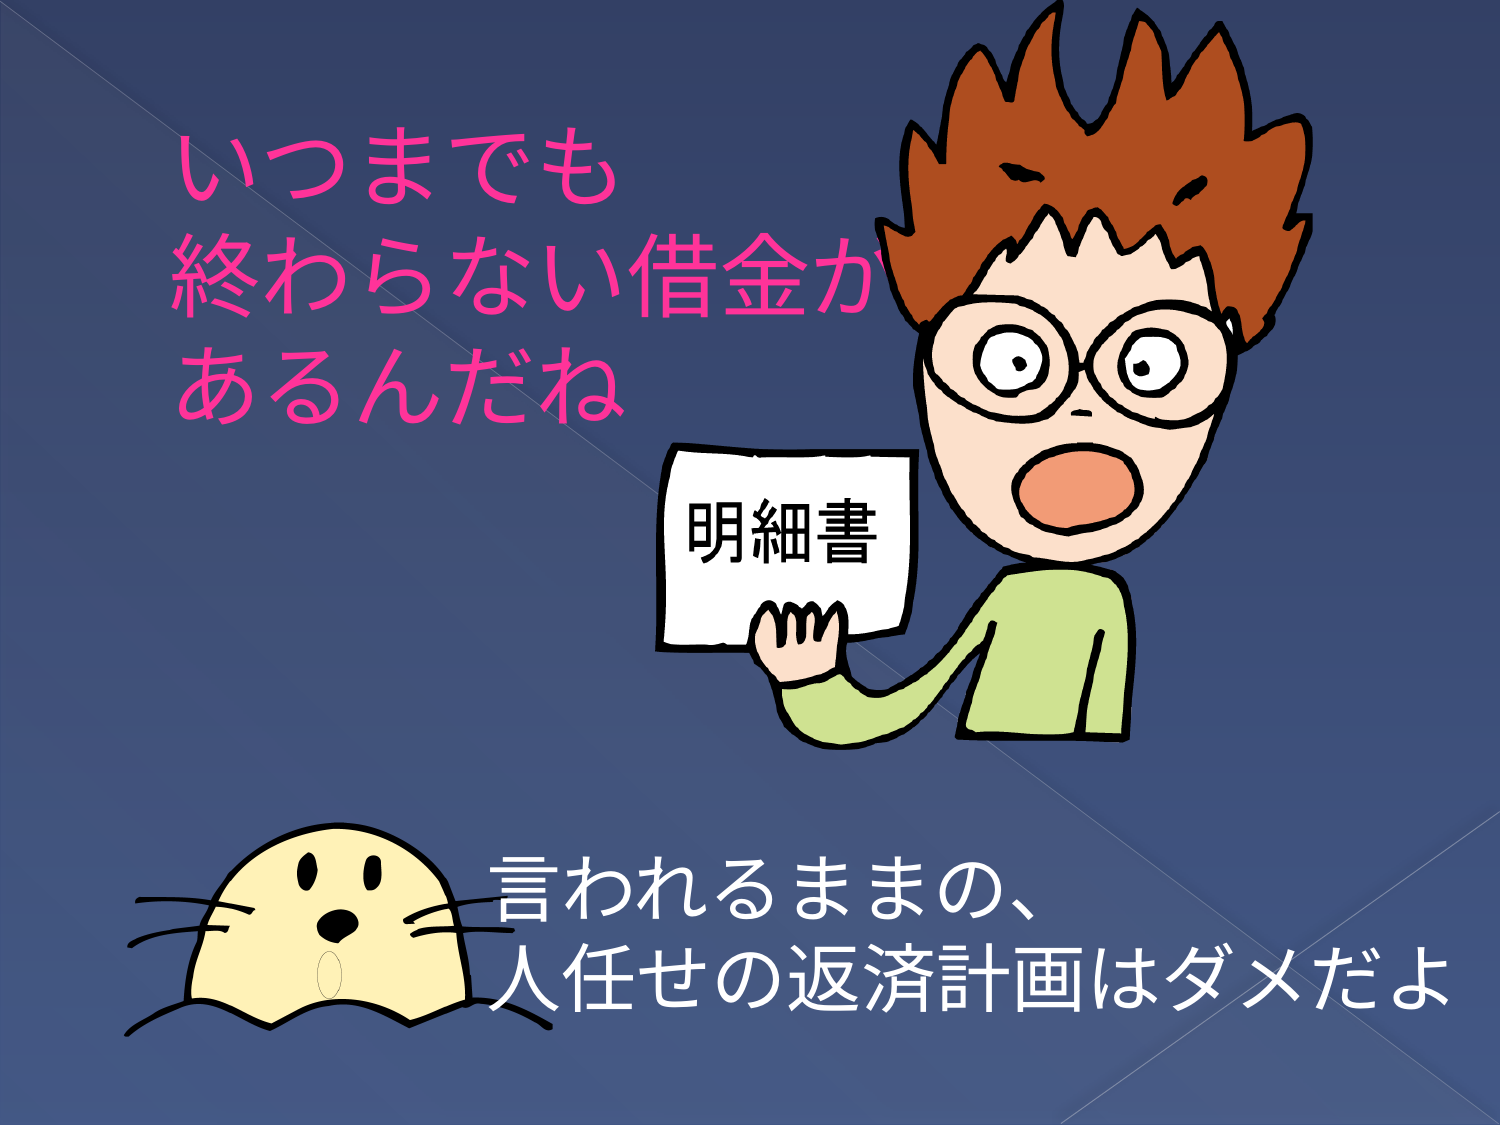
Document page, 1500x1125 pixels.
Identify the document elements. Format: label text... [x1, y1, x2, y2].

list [655, 0, 1313, 751]
picture [123, 822, 553, 1037]
title いつまでも 終わらない借金が あるんだね [75, 43, 645, 504]
text_box 言われるままの、 人任せの返済計画はダメだよ [555, 834, 1475, 1029]
